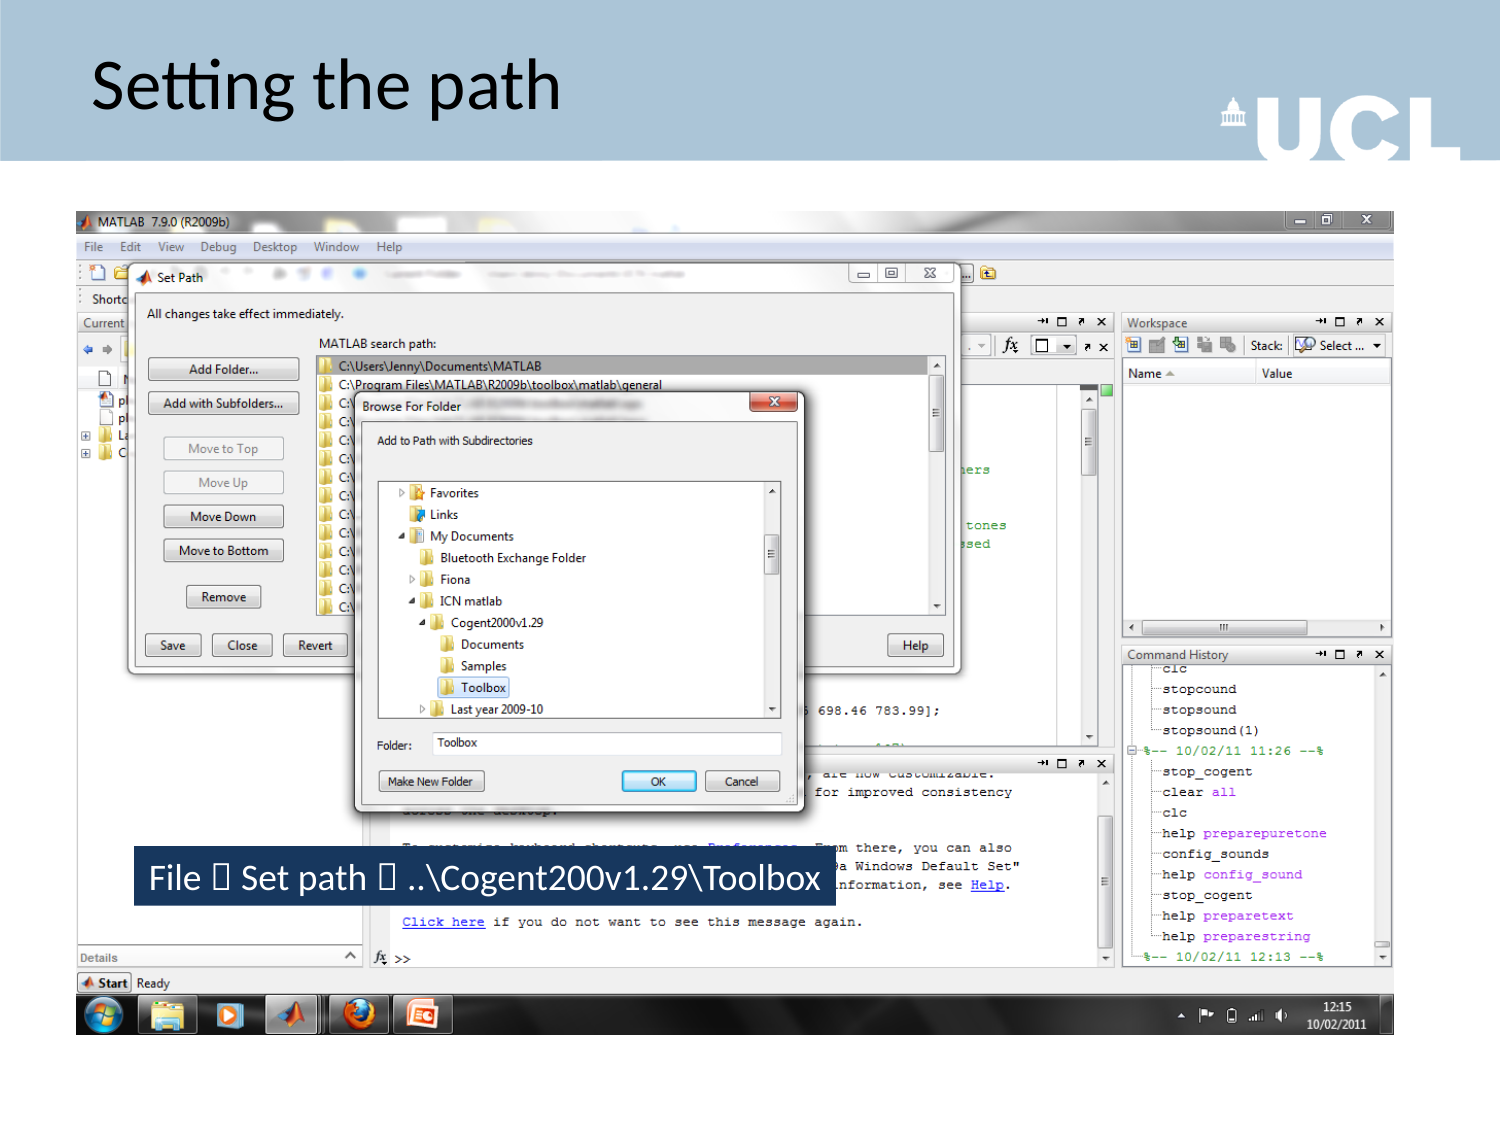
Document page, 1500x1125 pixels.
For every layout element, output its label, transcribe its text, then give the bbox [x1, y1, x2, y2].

picture [0, 0, 1500, 161]
picture [76, 211, 1394, 1036]
title Setting the path [76, 9, 1189, 152]
